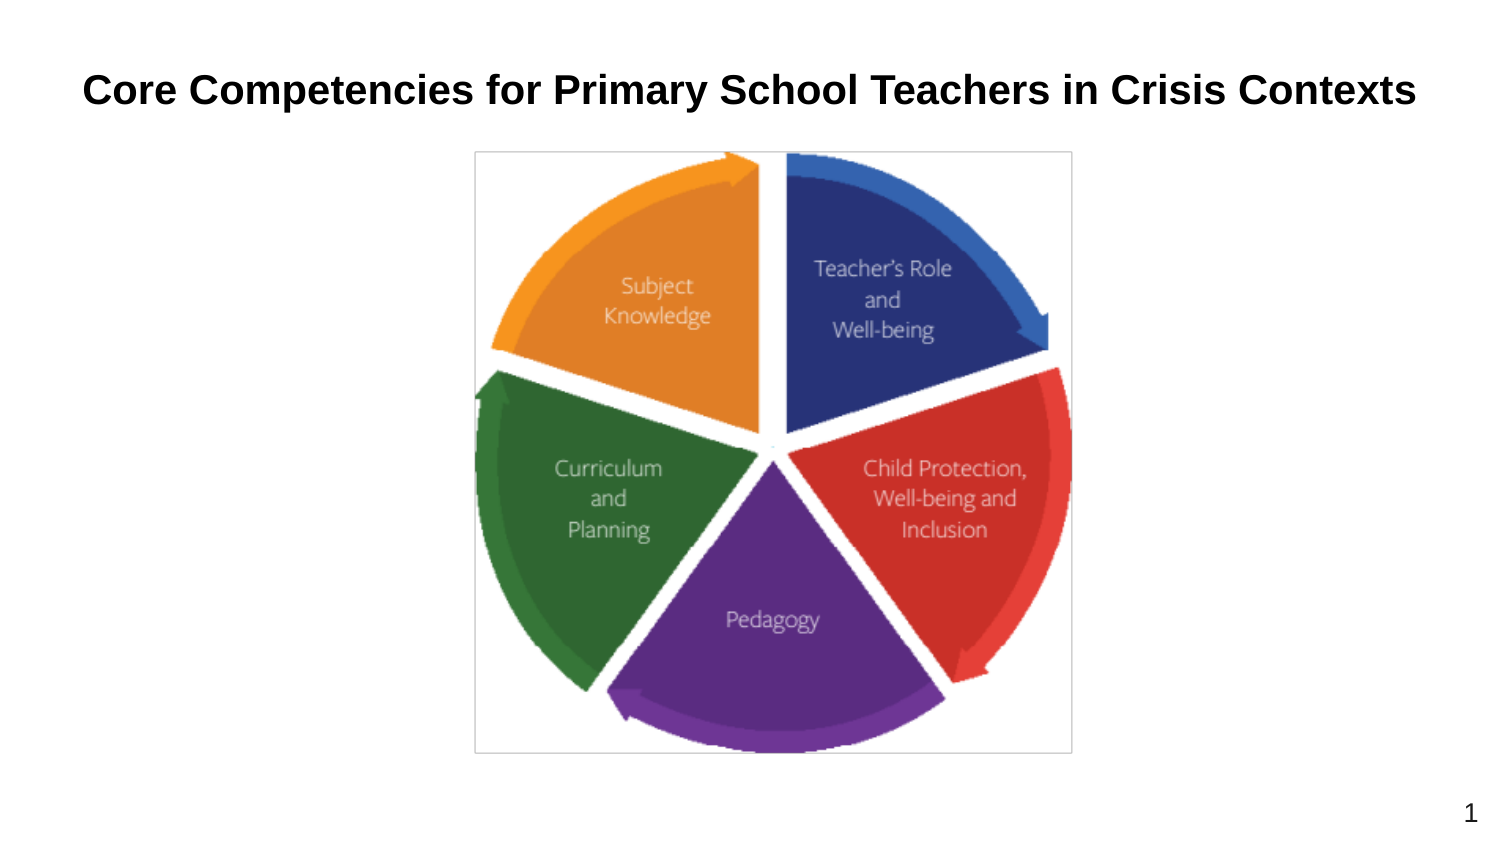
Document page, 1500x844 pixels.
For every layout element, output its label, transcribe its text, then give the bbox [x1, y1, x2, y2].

text_box Core Competencies for Primary School Teachers in Crisis Contexts [0, 55, 1500, 121]
slide_number 1 [1403, 779, 1494, 844]
picture [395, 116, 1107, 774]
